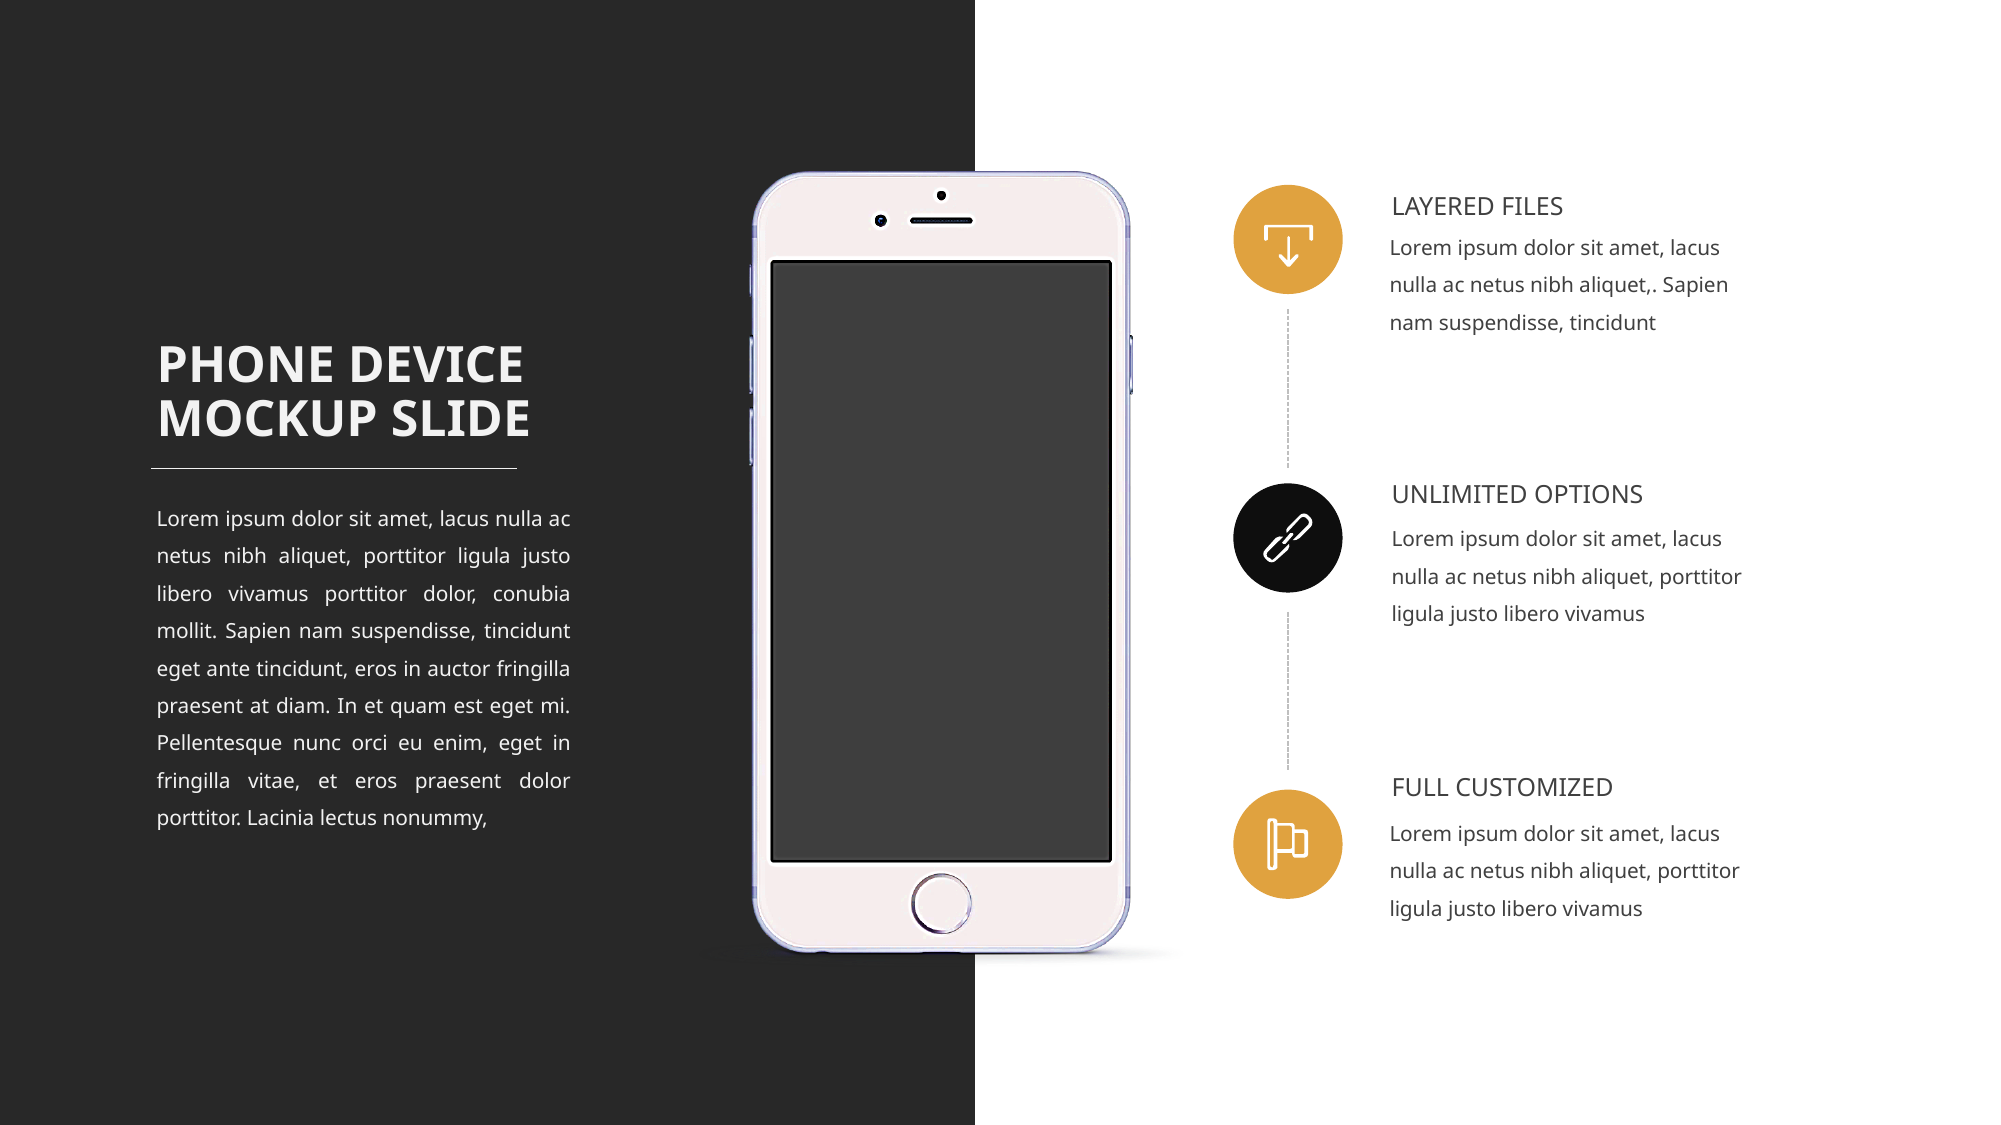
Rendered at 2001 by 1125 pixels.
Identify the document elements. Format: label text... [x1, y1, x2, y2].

text_box Lorem ipsum dolor sit amet, lacus nulla ac netus nibh aliquet,. Sapien nam suspendisse, tincidunt [1374, 214, 1784, 342]
text_box LAYERED FILES [1376, 183, 1763, 228]
text_box UNLIMITED OPTIONS [1376, 471, 1763, 516]
text_box Lorem ipsum dolor sit amet, lacus nulla ac netus nibh aliquet, porttitor ligula justo libero vivamus [1376, 506, 1786, 634]
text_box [1233, 184, 1343, 899]
text_box FULL CUSTOMIZED [1376, 764, 1763, 809]
picture [0, 0, 1226, 1125]
text_box Lorem ipsum dolor sit amet, lacus nulla ac netus nibh aliquet, porttitor ligula justo libero vivamus [1374, 800, 1784, 928]
